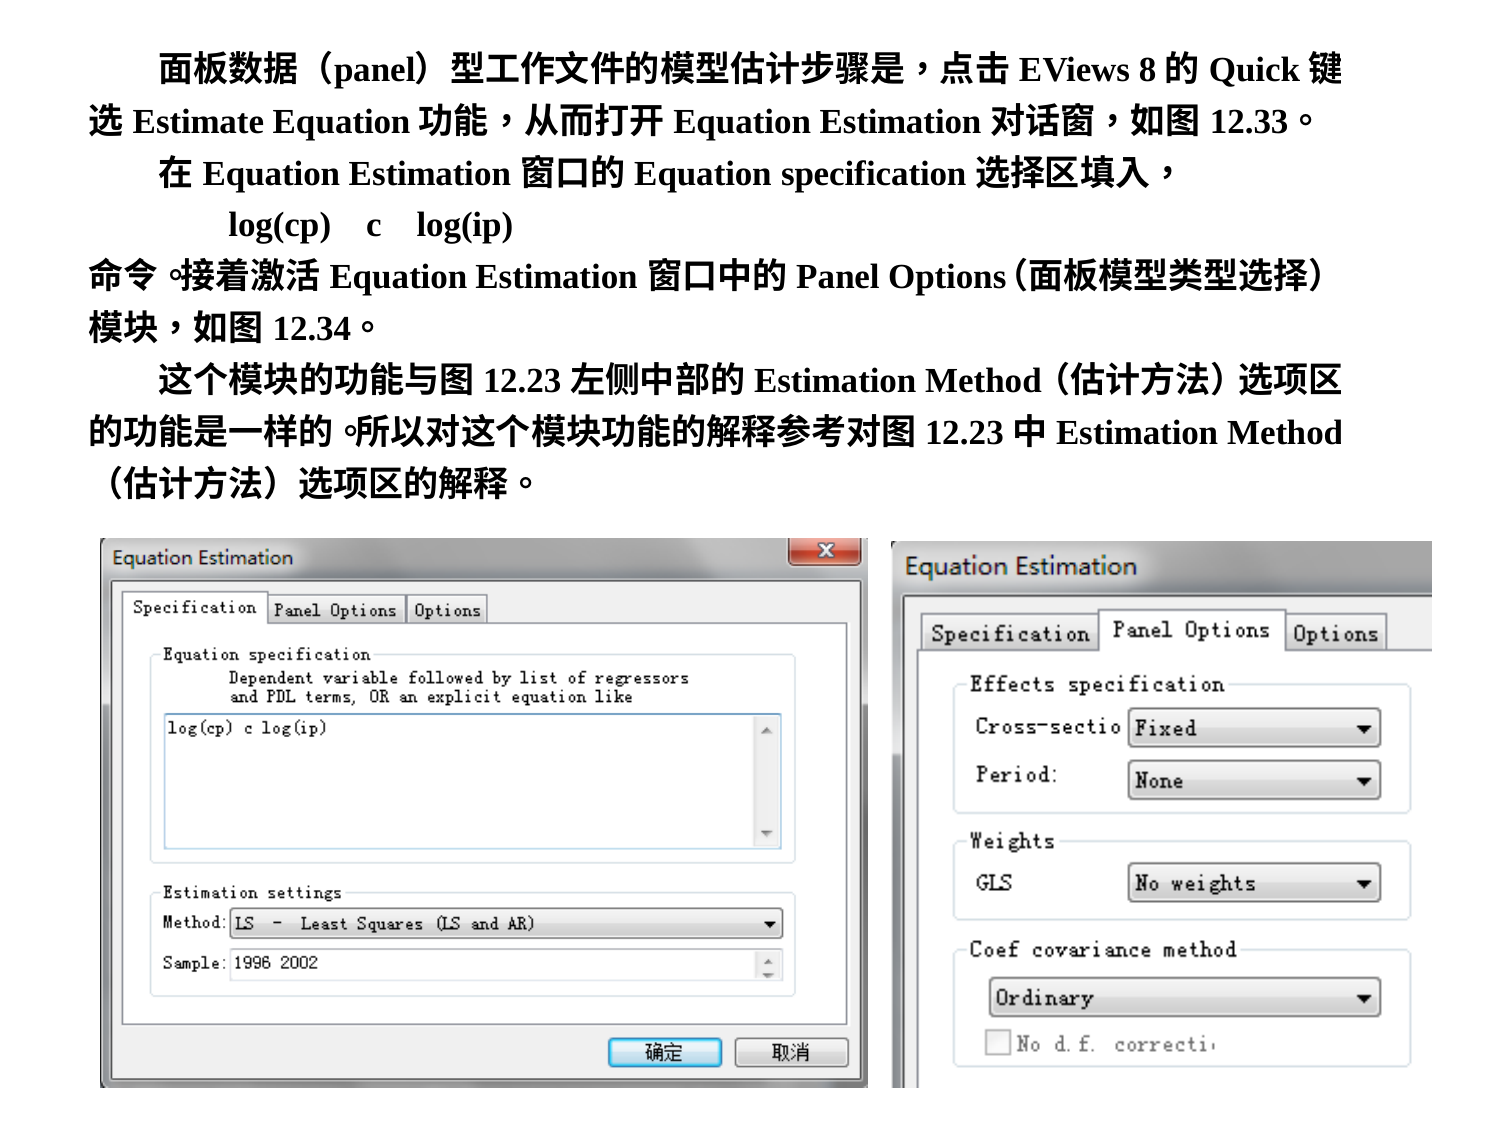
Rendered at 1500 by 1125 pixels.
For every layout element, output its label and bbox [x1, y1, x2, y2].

picture [100, 538, 868, 1088]
picture [88, 42, 1341, 510]
picture [891, 540, 1433, 1088]
